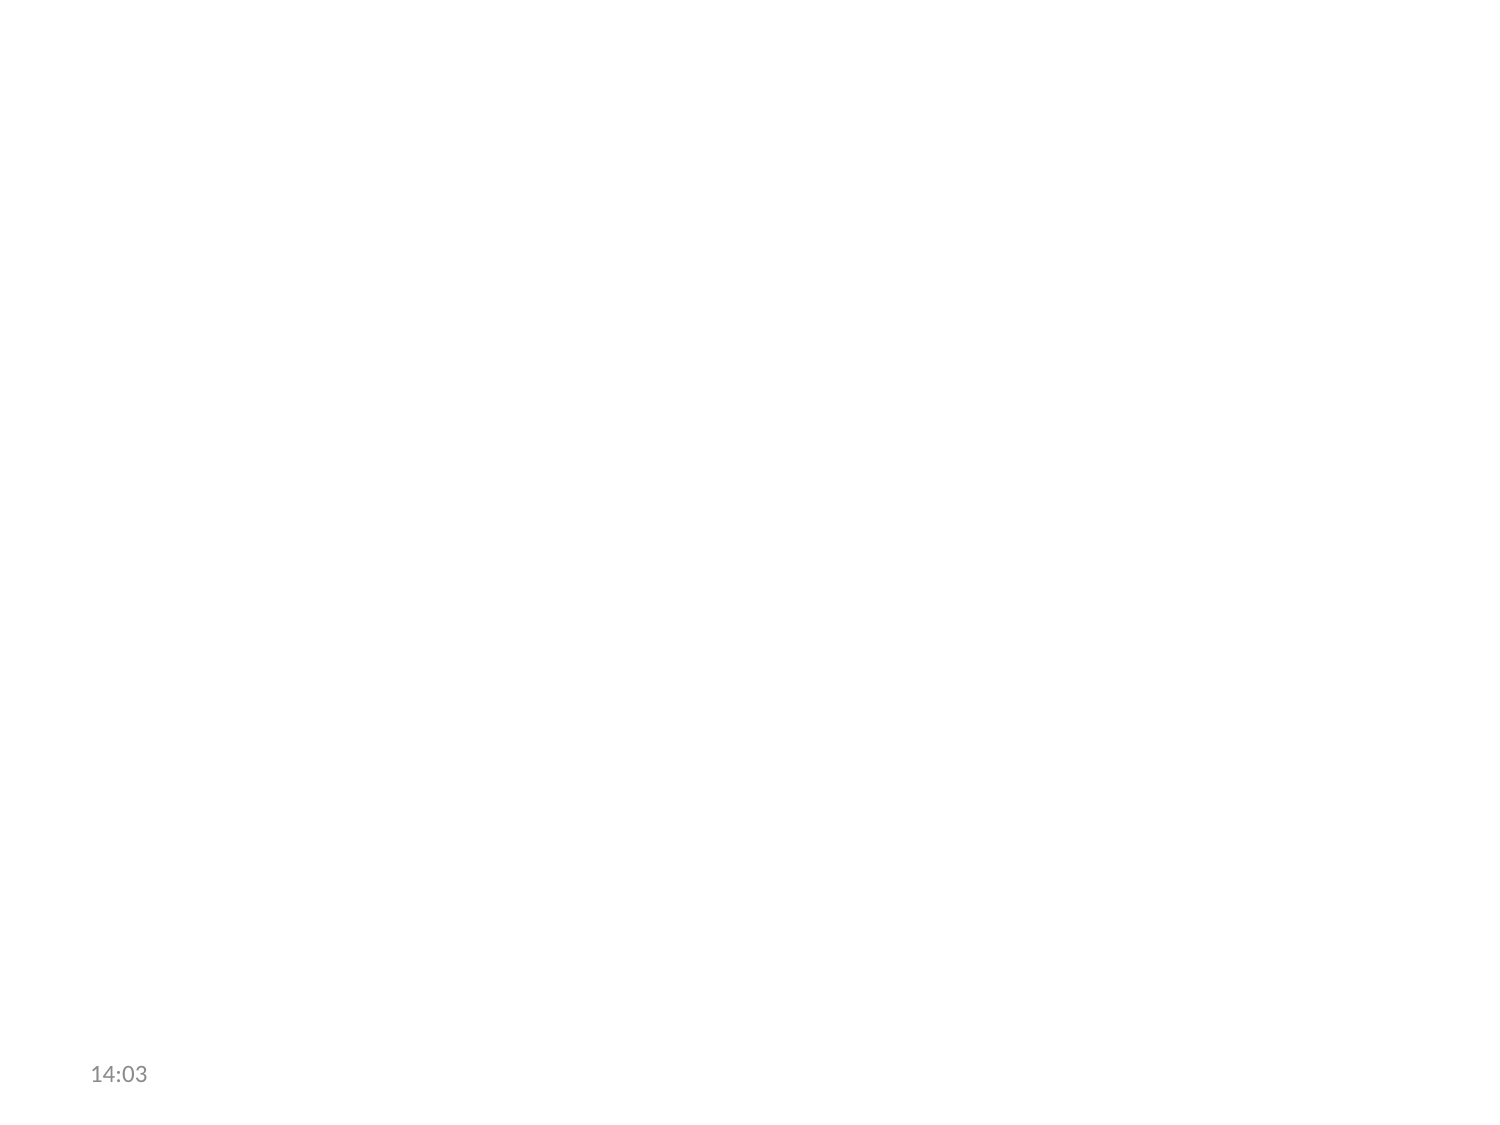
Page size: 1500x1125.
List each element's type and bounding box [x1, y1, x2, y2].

slide_number [75, 1042, 425, 1103]
